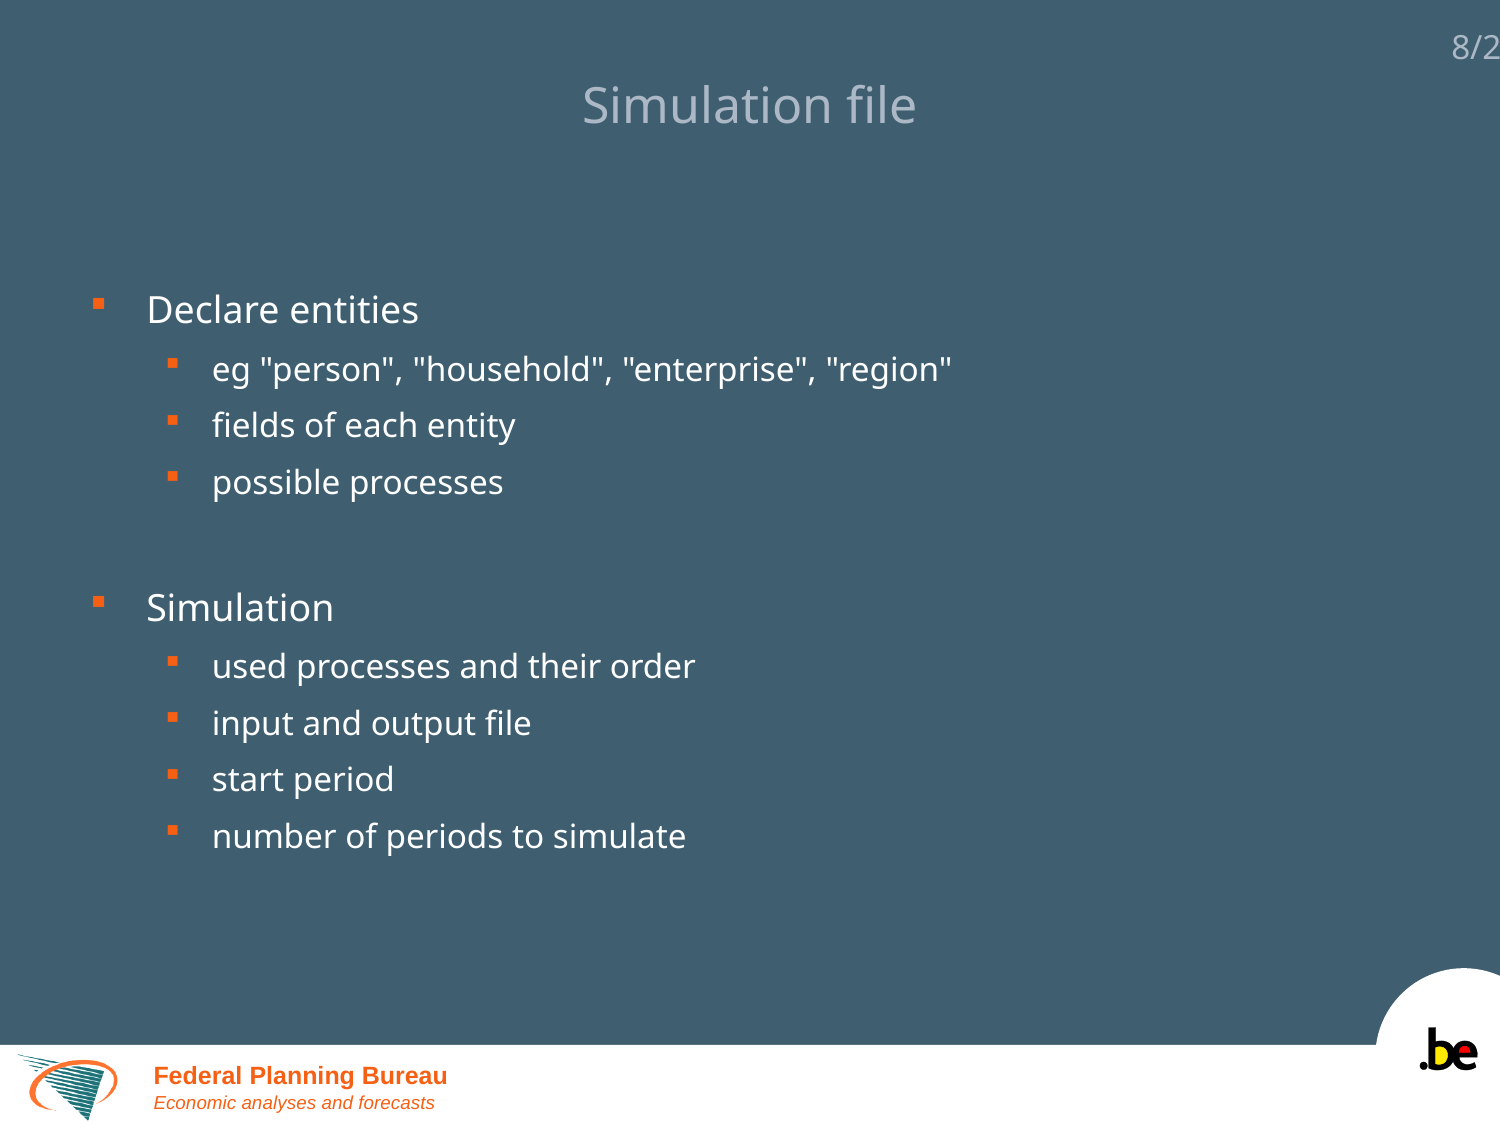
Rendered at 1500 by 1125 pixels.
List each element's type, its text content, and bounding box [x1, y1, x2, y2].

title Simulation file [74, 30, 1426, 177]
list Declare entities eg "person", "household", "enterprise", "region" fields of each entity possible processes Simulation used processes and their order input and output file start period number of periods to simulate [74, 278, 1426, 1001]
